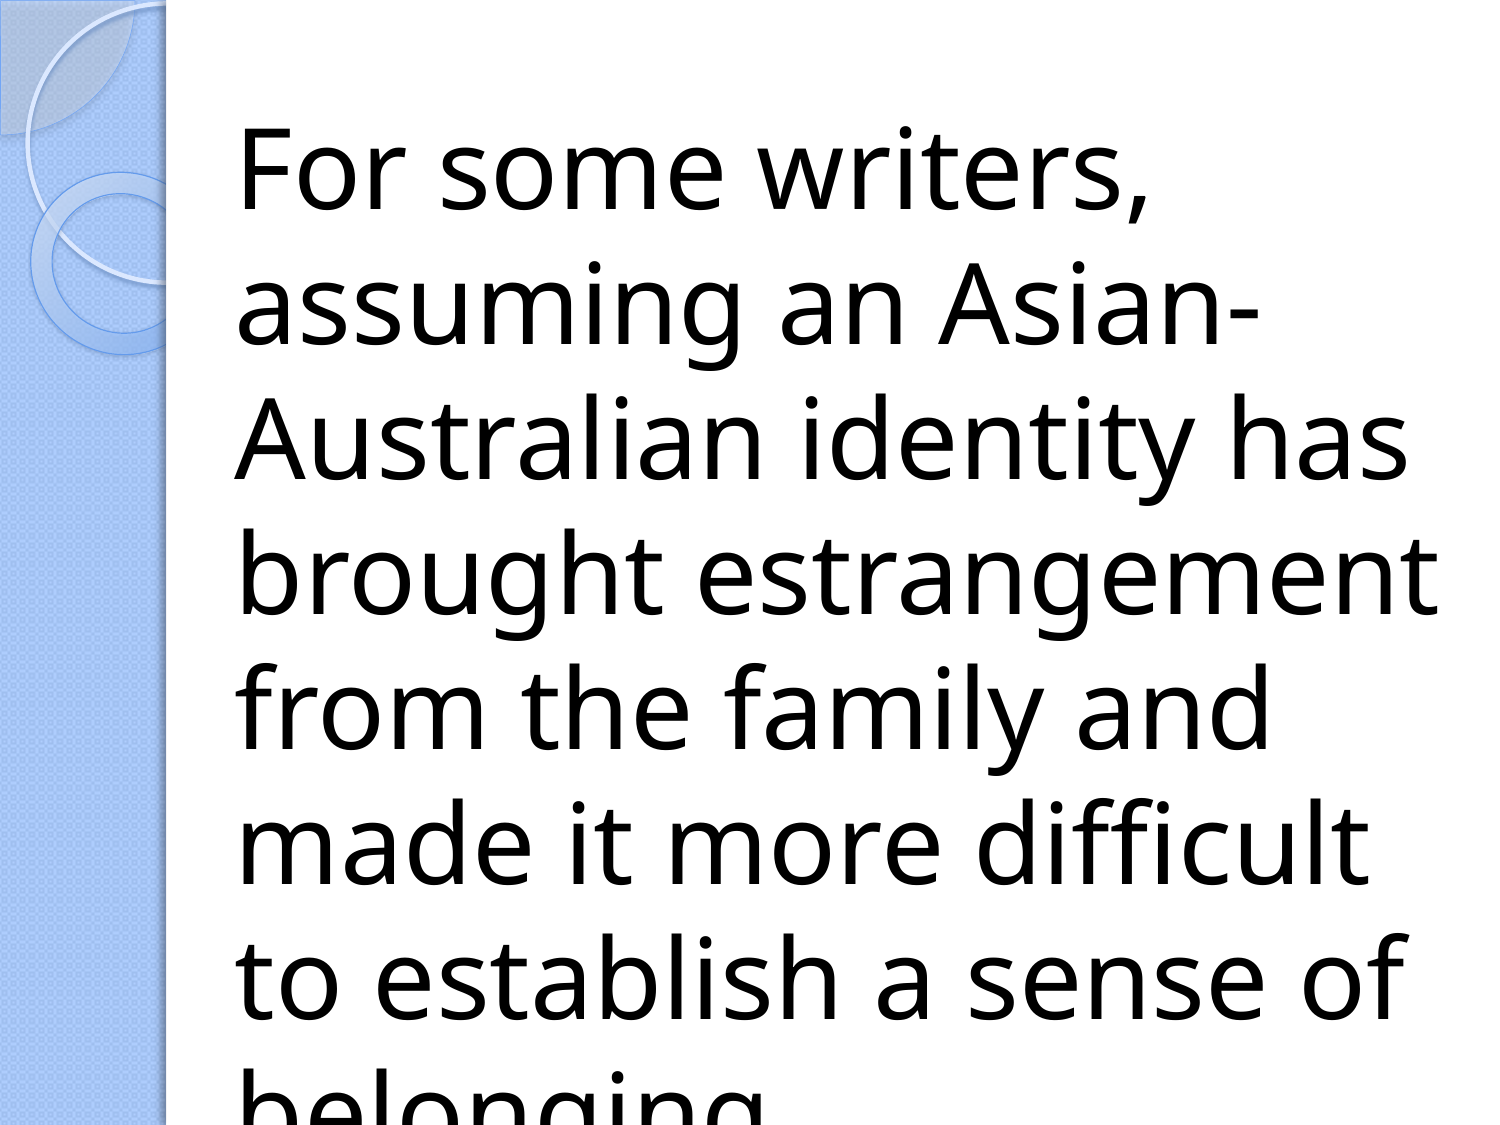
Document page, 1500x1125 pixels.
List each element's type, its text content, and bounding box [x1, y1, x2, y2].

list For some writers, assuming an Asian-Australian identity has brought estrangement from the family and made it more difficult to establish a sense of belonging. [206, 90, 1466, 1025]
